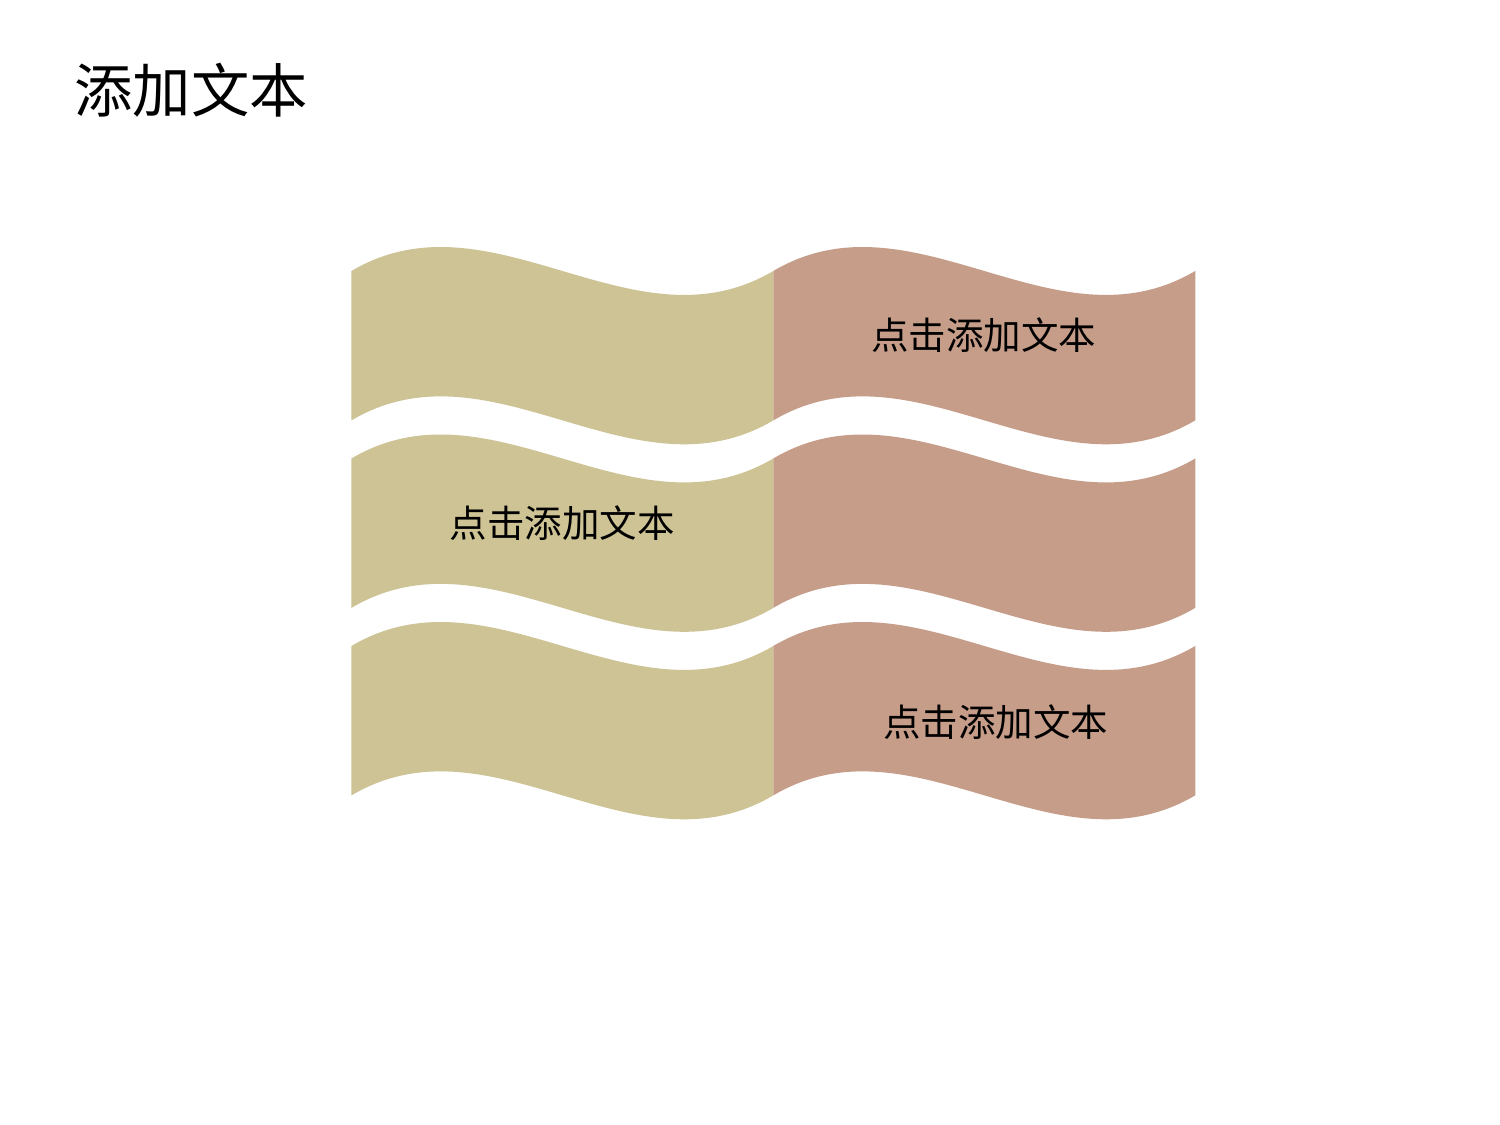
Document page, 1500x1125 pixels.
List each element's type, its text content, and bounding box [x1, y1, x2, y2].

text_box [349, 244, 773, 447]
text_box 添加文本 [60, 46, 323, 132]
text_box 点击添加文本 [434, 492, 690, 552]
text_box 点击添加文本 [856, 304, 1112, 365]
text_box [349, 432, 774, 634]
text_box [349, 619, 773, 822]
text_box [771, 619, 1198, 822]
text_box [771, 432, 1198, 634]
text_box [771, 244, 1198, 447]
text_box 点击添加文本 [868, 691, 1124, 752]
